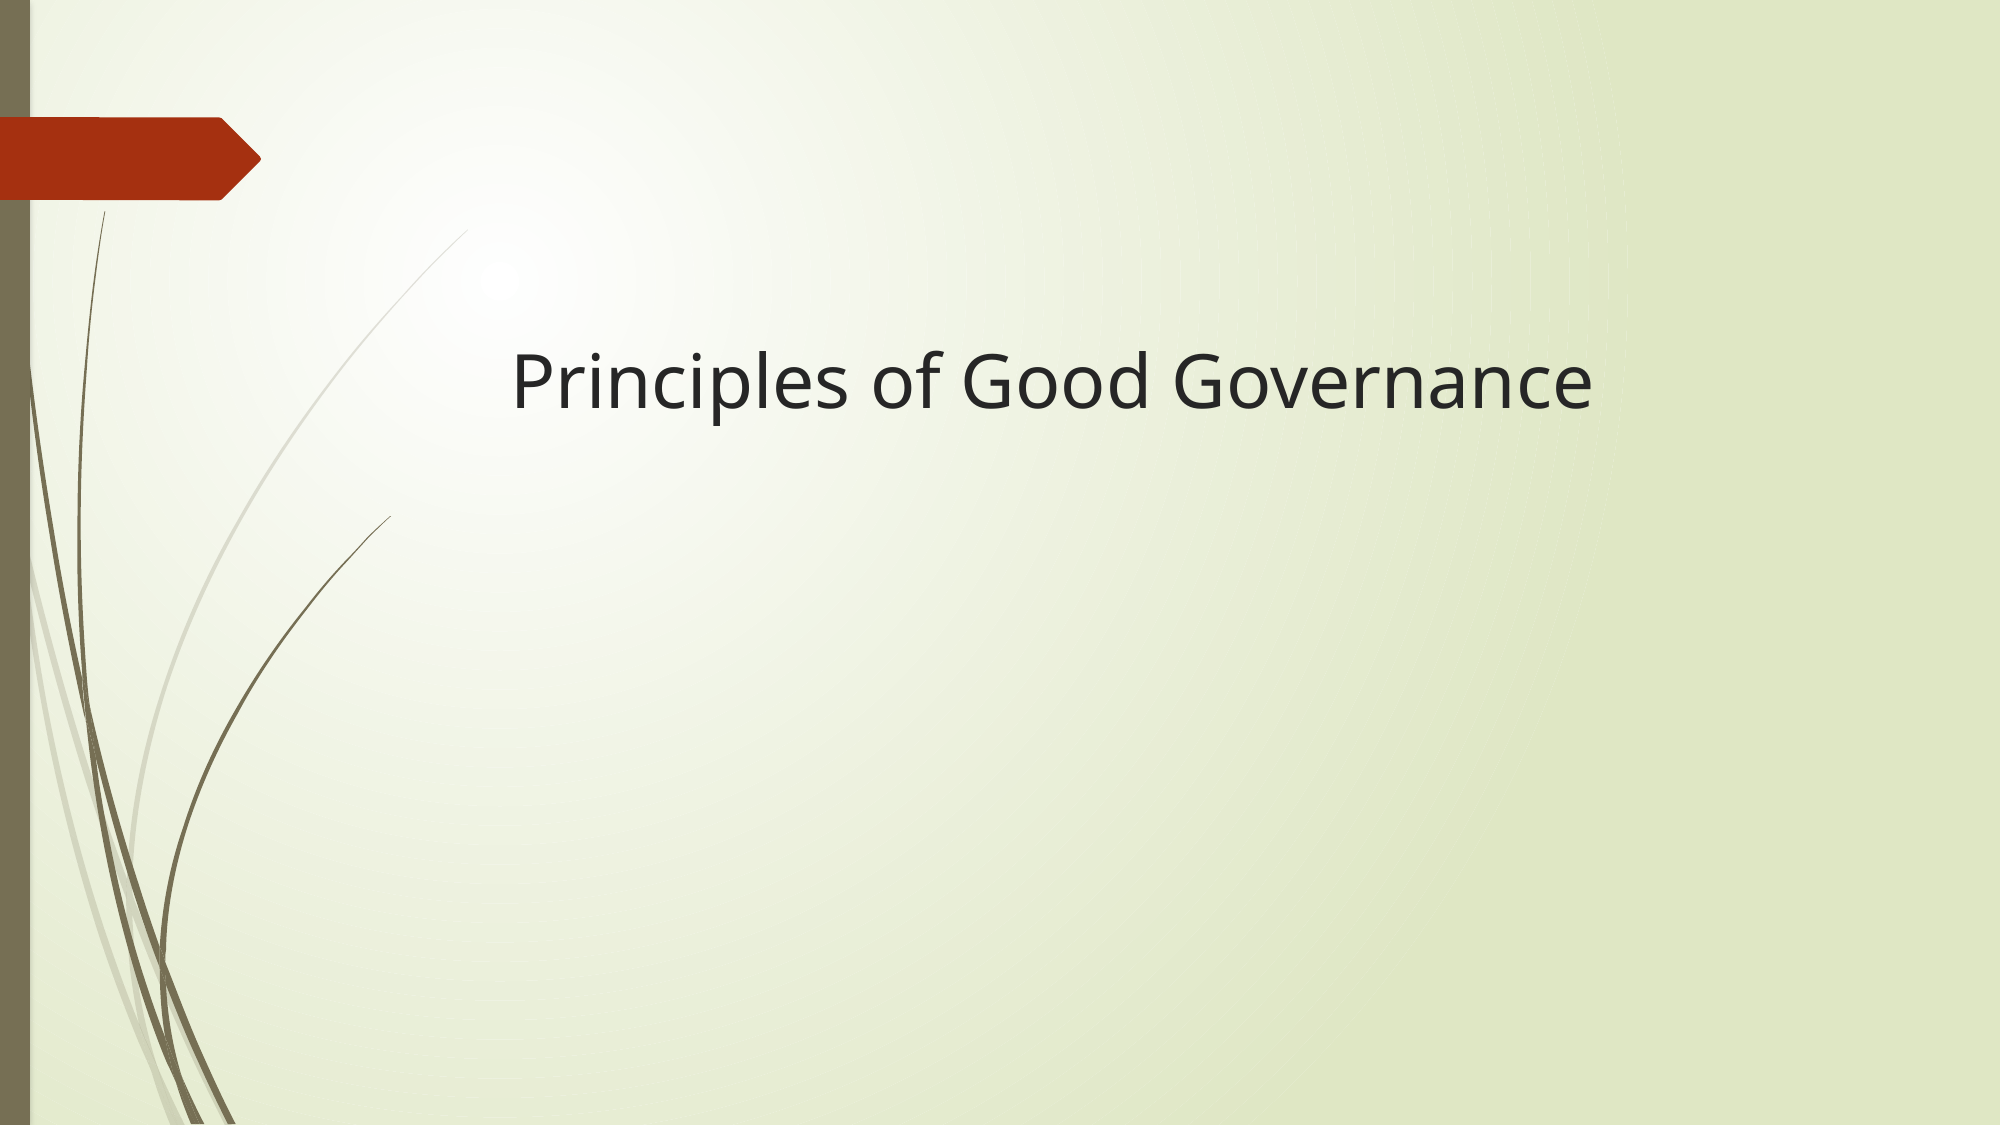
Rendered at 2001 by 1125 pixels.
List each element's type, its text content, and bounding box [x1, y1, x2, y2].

title Principles of Good Governance [494, 326, 1957, 537]
